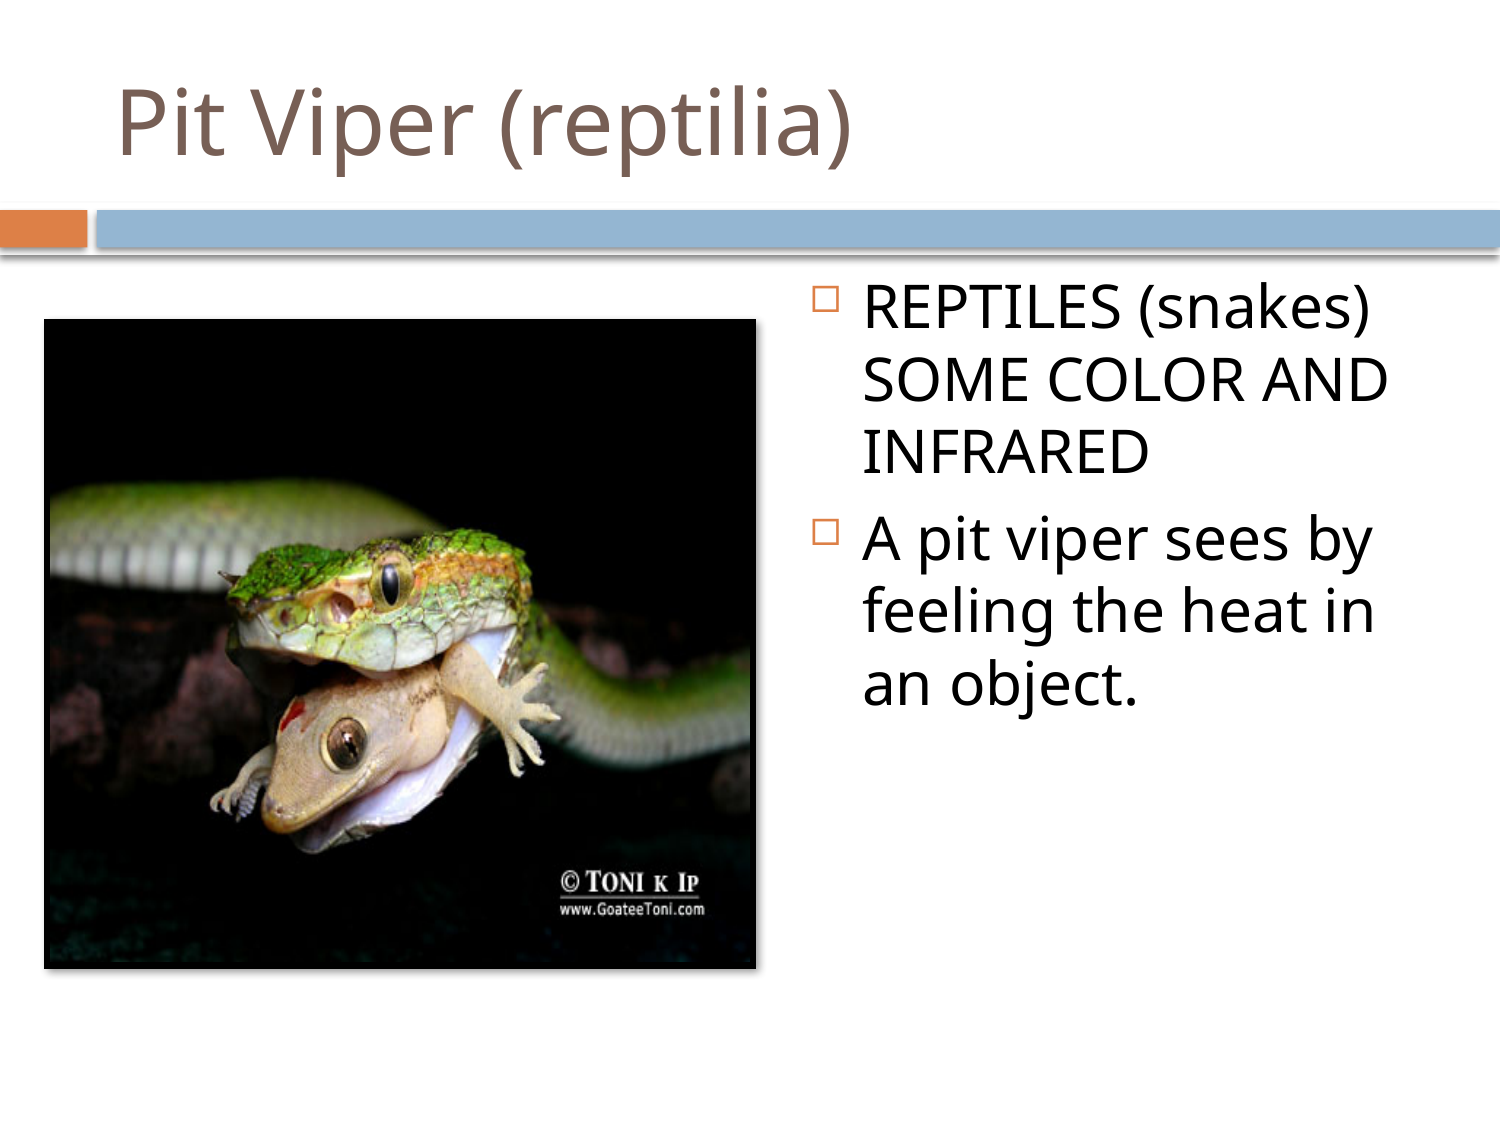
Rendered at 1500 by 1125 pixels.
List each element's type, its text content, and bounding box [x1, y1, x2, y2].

title Pit Viper (reptilia) [99, 37, 1438, 200]
list REPTILES (snakes) SOME COLOR AND INFRARED A pit viper sees by feeling the heat in an object. [794, 260, 1433, 1011]
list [49, 324, 751, 963]
